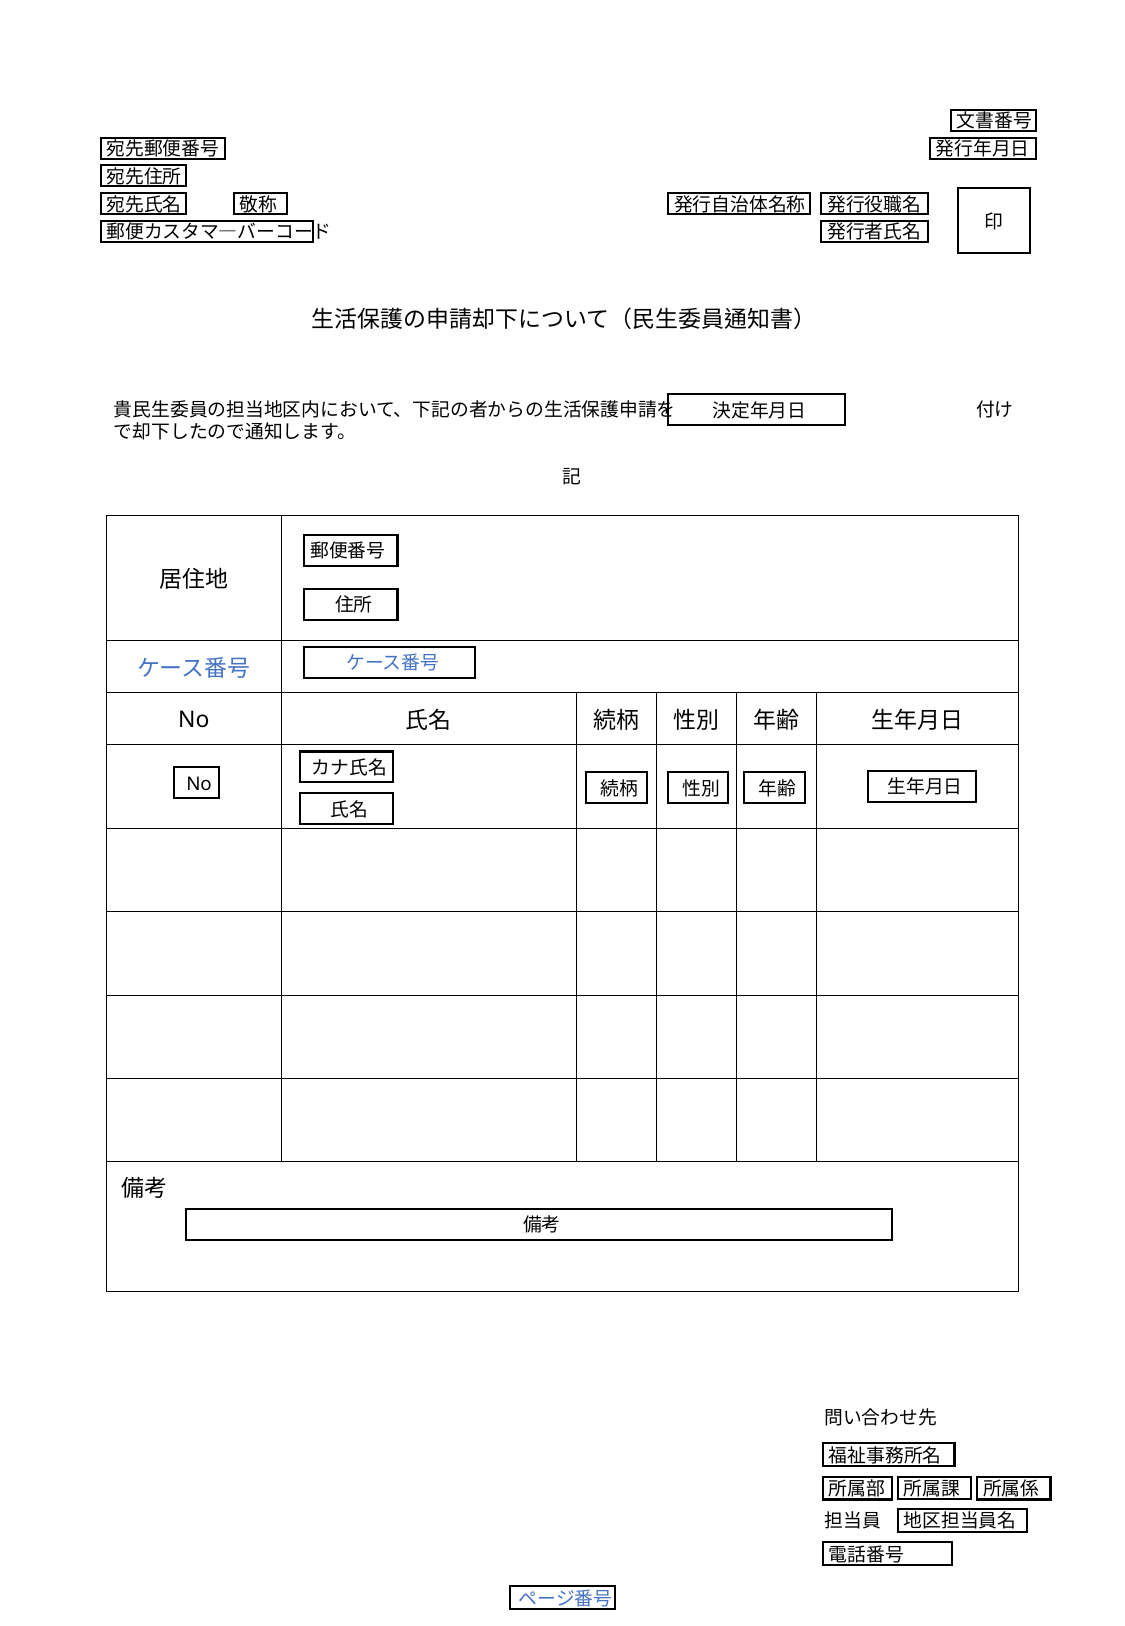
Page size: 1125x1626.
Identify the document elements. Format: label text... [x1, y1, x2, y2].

table_cell [577, 1079, 656, 1161]
text_box 氏名 [299, 792, 394, 825]
text_box 郵便番号 [303, 534, 399, 567]
table_cell [737, 745, 816, 828]
table_cell [282, 829, 576, 911]
table_cell ケース番号 [107, 641, 281, 692]
table_cell 性別 [657, 693, 736, 744]
table_cell 生年月日 [817, 693, 1018, 744]
table_cell [282, 996, 576, 1078]
table_cell [657, 745, 736, 828]
table_cell [107, 996, 281, 1078]
text_box 年齢 [743, 771, 806, 804]
table_cell 続柄 [577, 693, 656, 744]
table_cell [737, 1079, 816, 1161]
table_cell [737, 912, 816, 995]
table_cell [817, 829, 1018, 911]
table_cell 年齢 [737, 693, 816, 744]
table_cell [577, 745, 656, 828]
table_cell [107, 912, 281, 995]
table_cell [817, 745, 1018, 828]
text_box ケース番号 [303, 646, 476, 679]
text_box 備考 [185, 1208, 893, 1241]
table_cell [107, 1079, 281, 1161]
table_cell [657, 1079, 736, 1161]
table_header [282, 516, 1018, 640]
table_cell No [107, 693, 281, 744]
text_box 性別 [667, 771, 729, 804]
table_cell [817, 1079, 1018, 1161]
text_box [929, 109, 1037, 159]
text_box ページ番号 [509, 1585, 616, 1610]
table_cell [817, 912, 1018, 995]
text_box No [173, 766, 220, 799]
table_header 居住地 [107, 516, 281, 640]
table_cell [737, 829, 816, 911]
table_cell 備考 [107, 1162, 1018, 1291]
table_cell [282, 912, 576, 995]
table_cell [282, 1079, 576, 1161]
table_cell [657, 912, 736, 995]
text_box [668, 188, 1030, 254]
table_cell [657, 996, 736, 1078]
text_box 続柄 [585, 771, 648, 804]
table_cell [577, 829, 656, 911]
table_cell [737, 996, 816, 1078]
table_cell [107, 829, 281, 911]
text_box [809, 1398, 1051, 1566]
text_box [100, 137, 314, 242]
table_cell [577, 912, 656, 995]
table_cell 氏名 [282, 693, 576, 744]
text_box 決定年月日 [667, 393, 846, 426]
text_box 生年月日 [867, 770, 977, 803]
table_cell [282, 641, 1018, 692]
text_box 貴民生委員の担当地区内において、下記の者からの生活保護申請を 付けで却下したので通知します。 記 [99, 389, 1044, 495]
table_cell [577, 996, 656, 1078]
table_cell [657, 829, 736, 911]
table_cell [282, 745, 576, 828]
table_cell [107, 745, 281, 828]
text_box 生活保護の申請却下について（民生委員通知書） [91, 270, 1037, 340]
text_box カナ氏名 [299, 750, 394, 783]
text_box 住所 [303, 588, 399, 621]
table_cell [817, 996, 1018, 1078]
